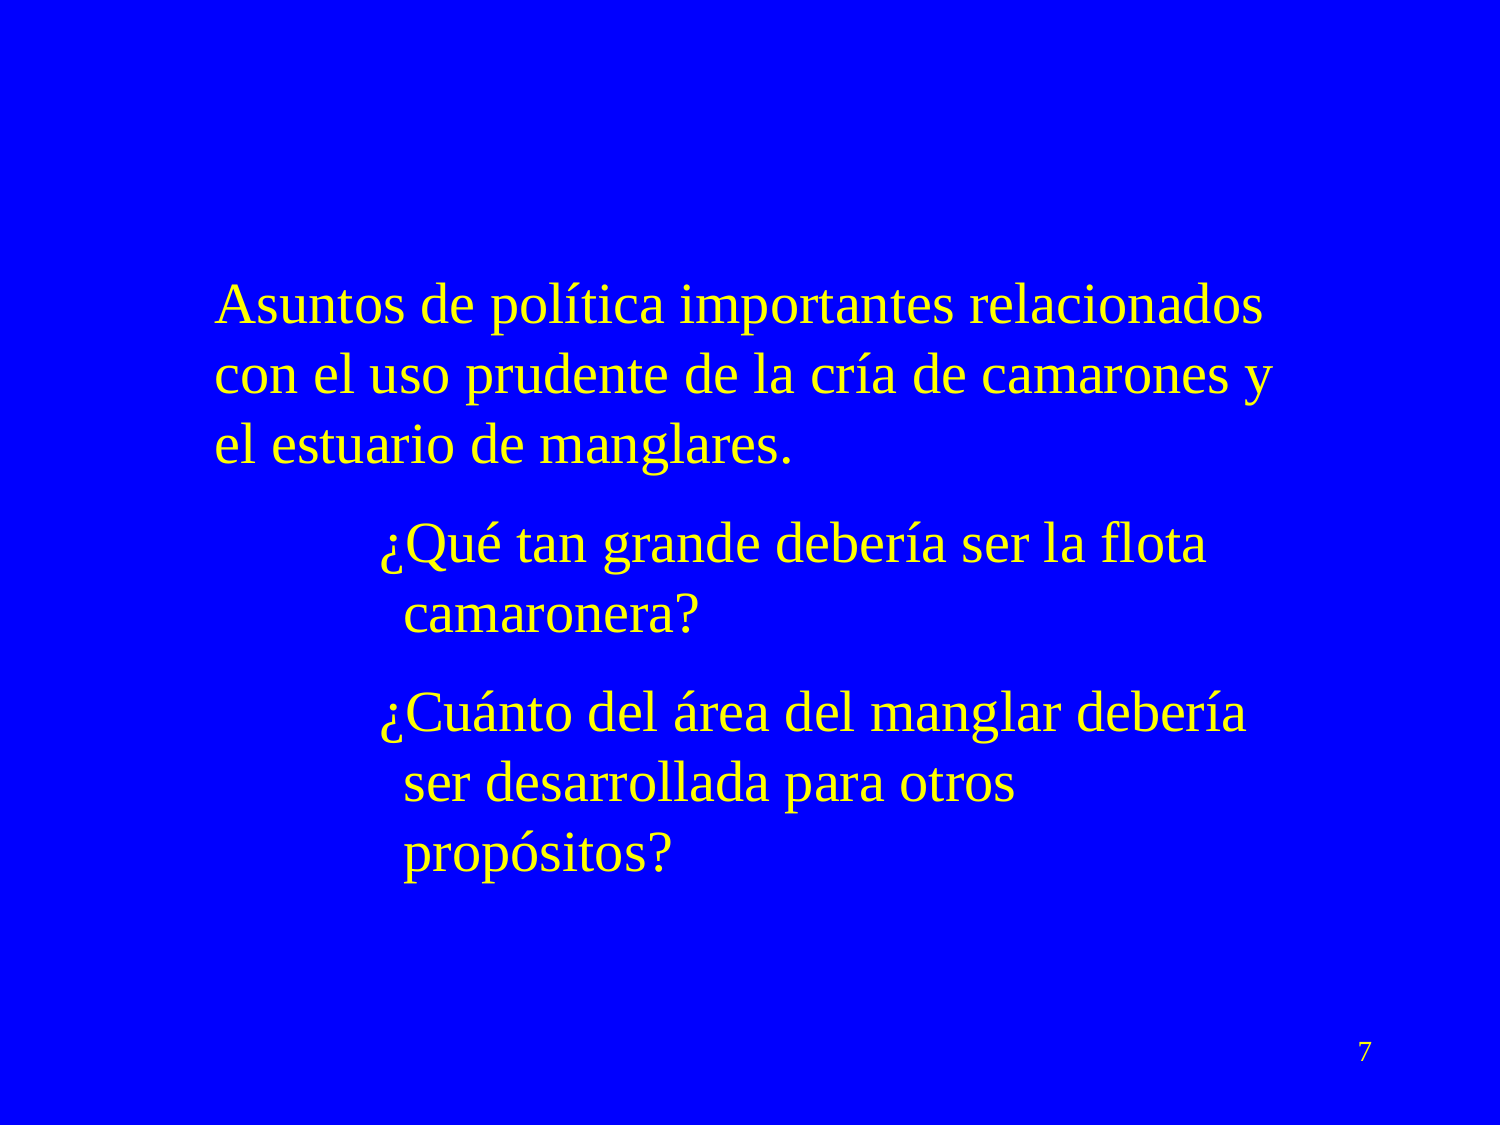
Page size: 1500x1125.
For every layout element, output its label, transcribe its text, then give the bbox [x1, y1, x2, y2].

text_box Asuntos de política importantes relacionados con el uso prudente de la cría de camarones y el estuario de manglares. ¿Qué tan grande debería ser la flota camaronera? ¿Cuánto del área del manglar debería ser desarrollada para otros propósitos? [200, 187, 1300, 891]
slide_number 7 [1074, 1024, 1388, 1101]
